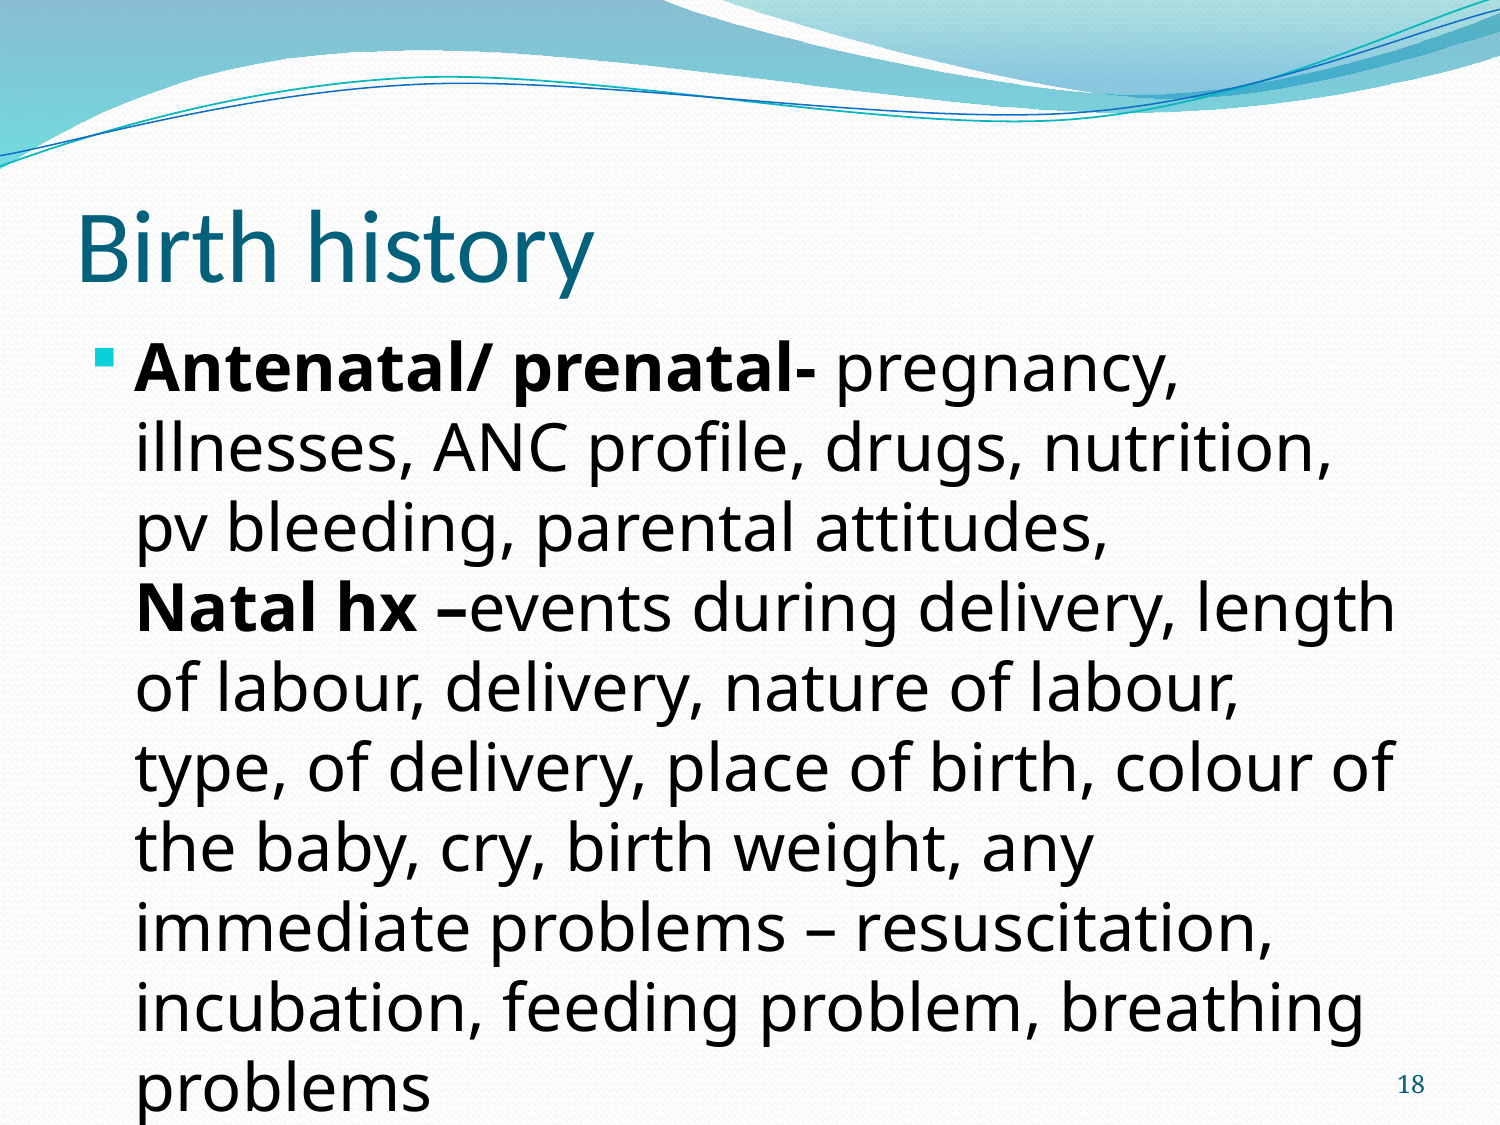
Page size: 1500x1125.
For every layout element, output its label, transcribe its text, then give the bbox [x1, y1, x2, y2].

list Antenatal/ prenatal- pregnancy, illnesses, ANC profile, drugs, nutrition, pv bleeding, parental attitudes, Natal hx –events during delivery, length of labour, delivery, nature of labour, type, of delivery, place of birth, colour of the baby, cry, birth weight, any immediate problems – resuscitation, incubation, feeding problem, breathing problems [75, 317, 1425, 1038]
title Birth history [75, 115, 1425, 303]
slide_number 18 [1299, 1042, 1425, 1103]
